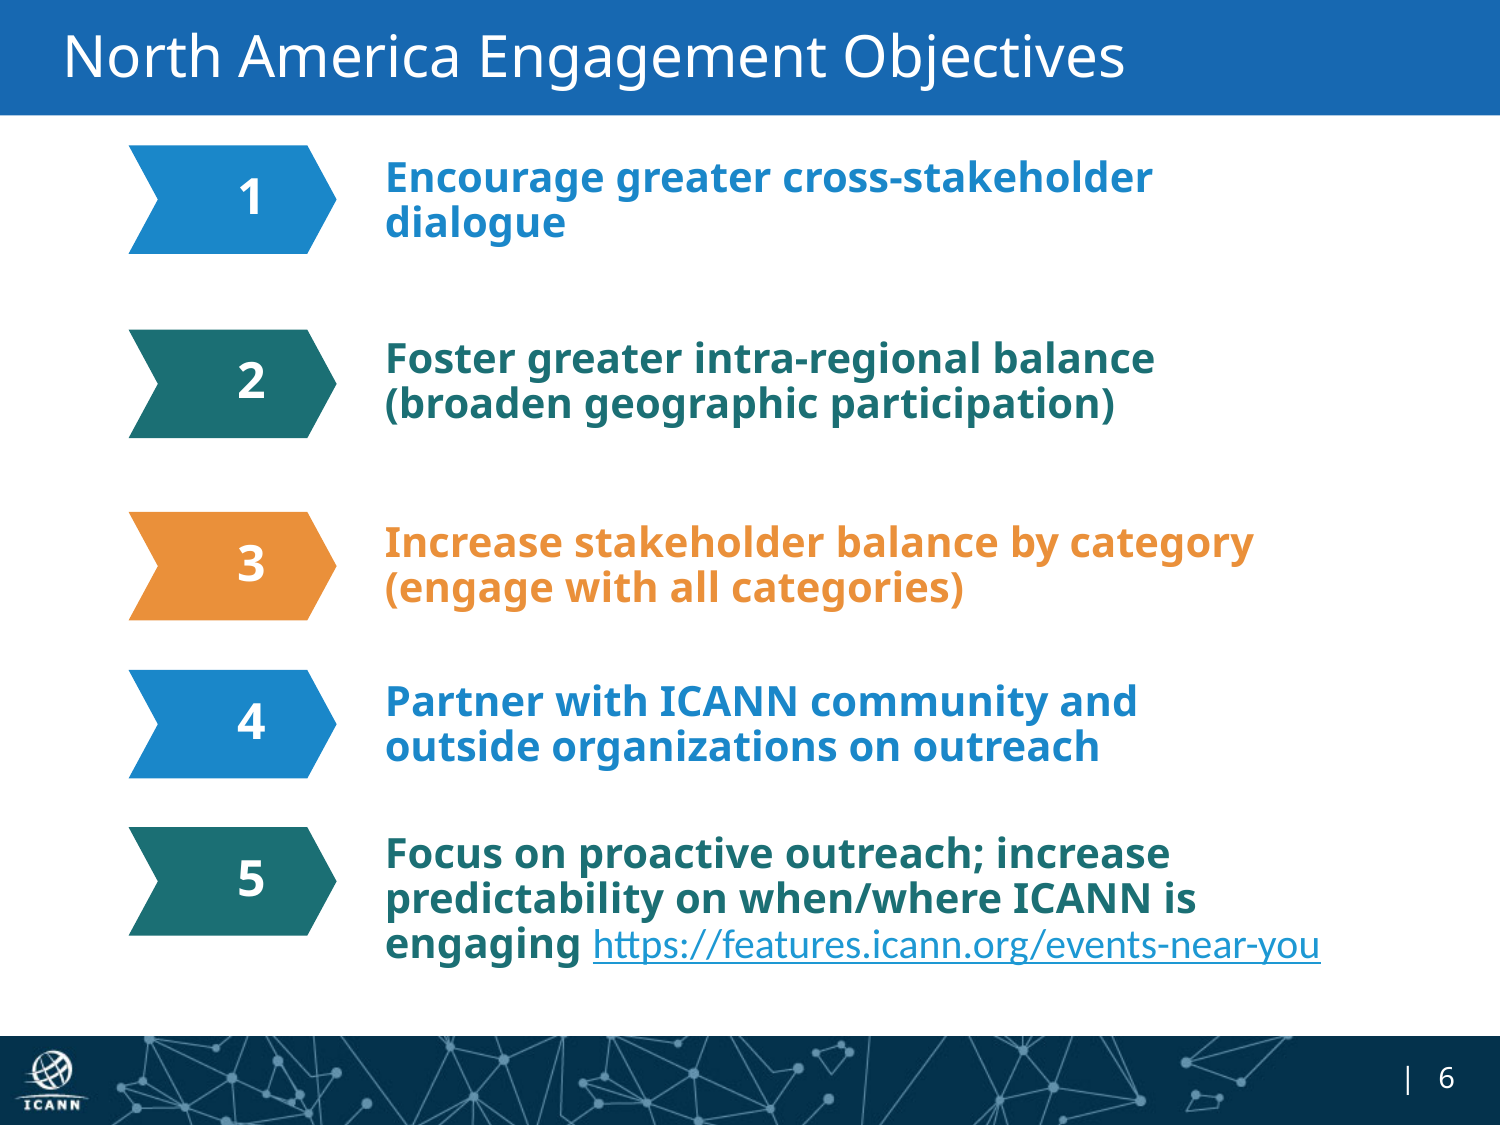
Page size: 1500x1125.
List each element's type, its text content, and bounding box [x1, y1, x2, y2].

picture [0, 1036, 1500, 1125]
title North America Engagement Objectives [0, 0, 1500, 116]
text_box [128, 144, 1355, 977]
